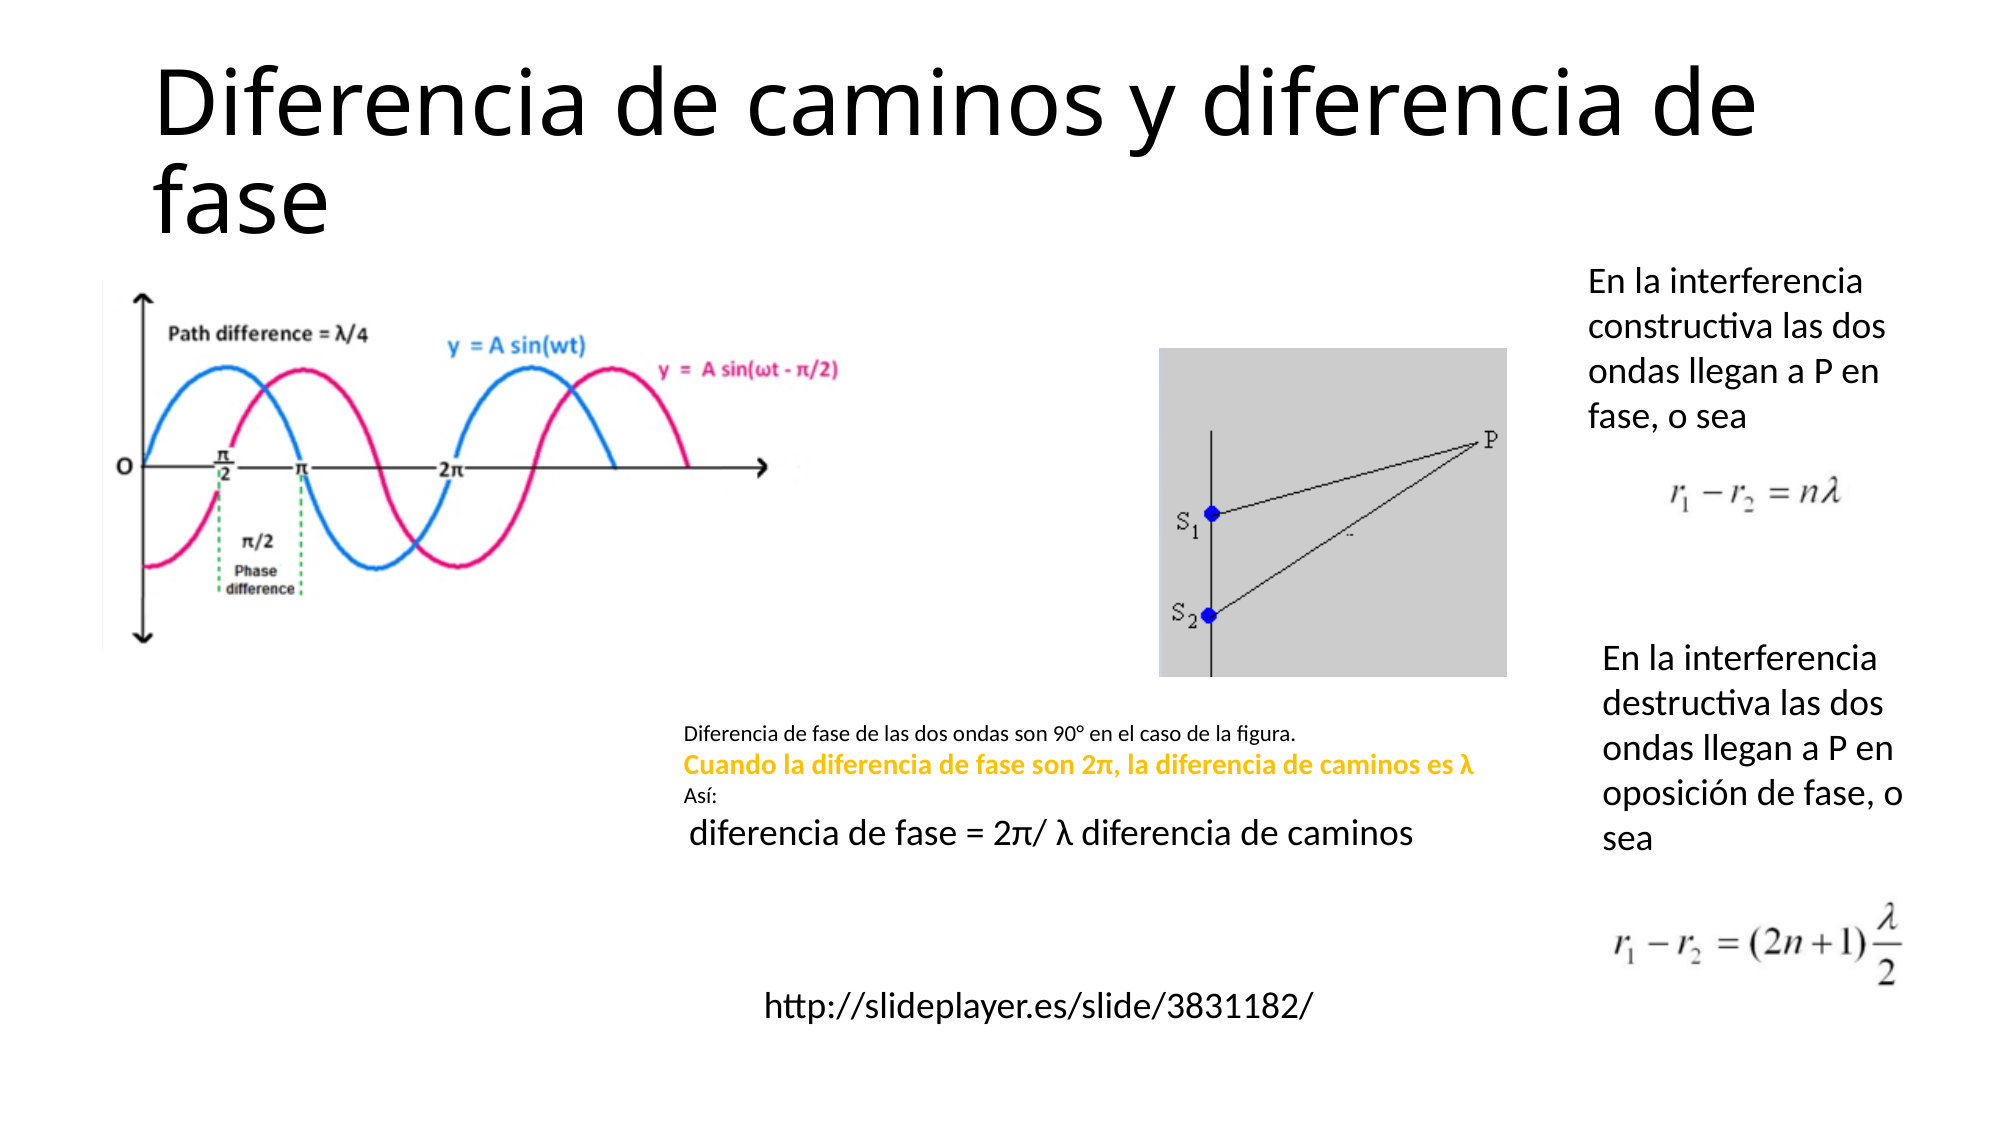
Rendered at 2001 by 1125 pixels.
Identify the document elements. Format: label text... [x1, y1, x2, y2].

picture [1159, 348, 1507, 677]
picture [102, 280, 850, 650]
text_box En la interferencia destructiva las dos ondas llegan a P en oposición de fase, o sea [1587, 625, 1946, 956]
text_box Diferencia de fase de las dos ondas son 90° en el caso de la figura. Cuando la diferencia de fase son 2π, la diferencia de caminos es λ Así: diferencia de fase = 2π/ λ diferencia de caminos [668, 710, 1491, 906]
text_box En la interferencia constructiva las dos ondas llegan a P en fase, o sea [1573, 248, 1932, 534]
text_box http://slideplayer.es/slide/3831182/ [748, 973, 1329, 1034]
title Diferencia de caminos y diferencia de fase [137, 59, 1863, 278]
picture [1587, 892, 1929, 1013]
picture [1654, 451, 1850, 531]
